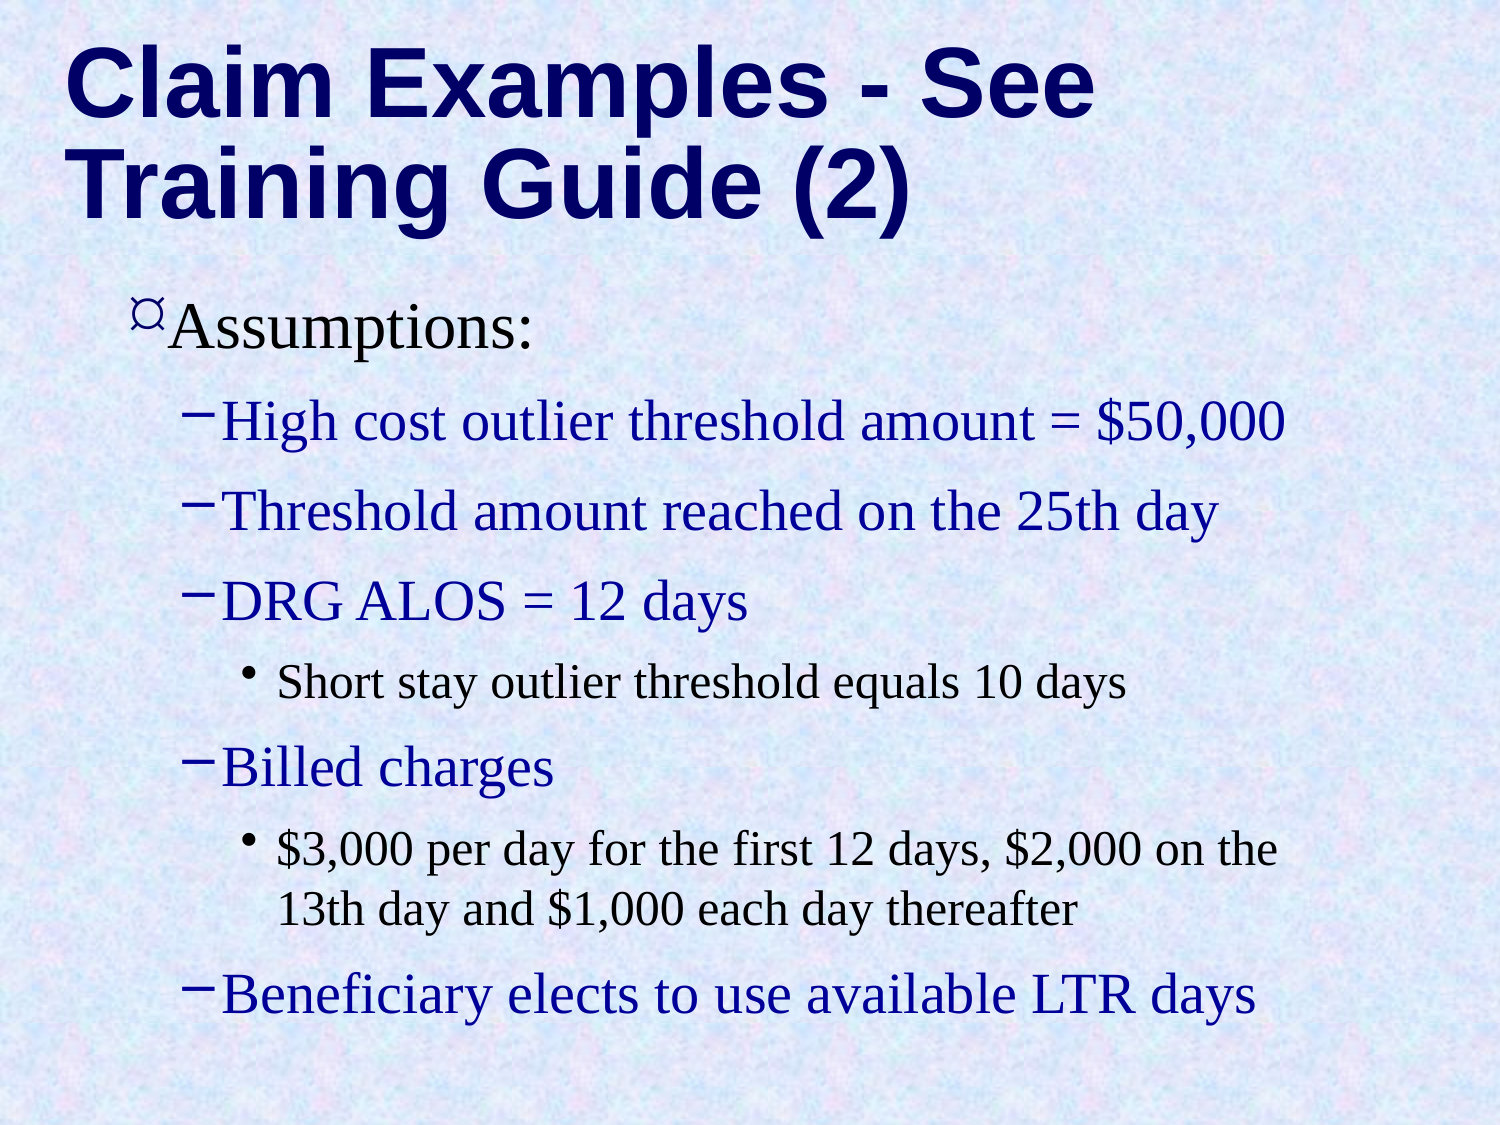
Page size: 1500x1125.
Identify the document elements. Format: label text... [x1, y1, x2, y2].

title Claim Examples - See Training Guide (2) [50, 37, 1450, 238]
list Assumptions: High cost outlier threshold amount = $50,000 Threshold amount reached on the 25th day DRG ALOS = 12 days Short stay outlier threshold equals 10 days Billed charges $3,000 per day for the first 12 days, $2,000 on the 13th day and $1,000 each day thereafter Beneficiary elects to use available LTR days [112, 275, 1375, 1050]
